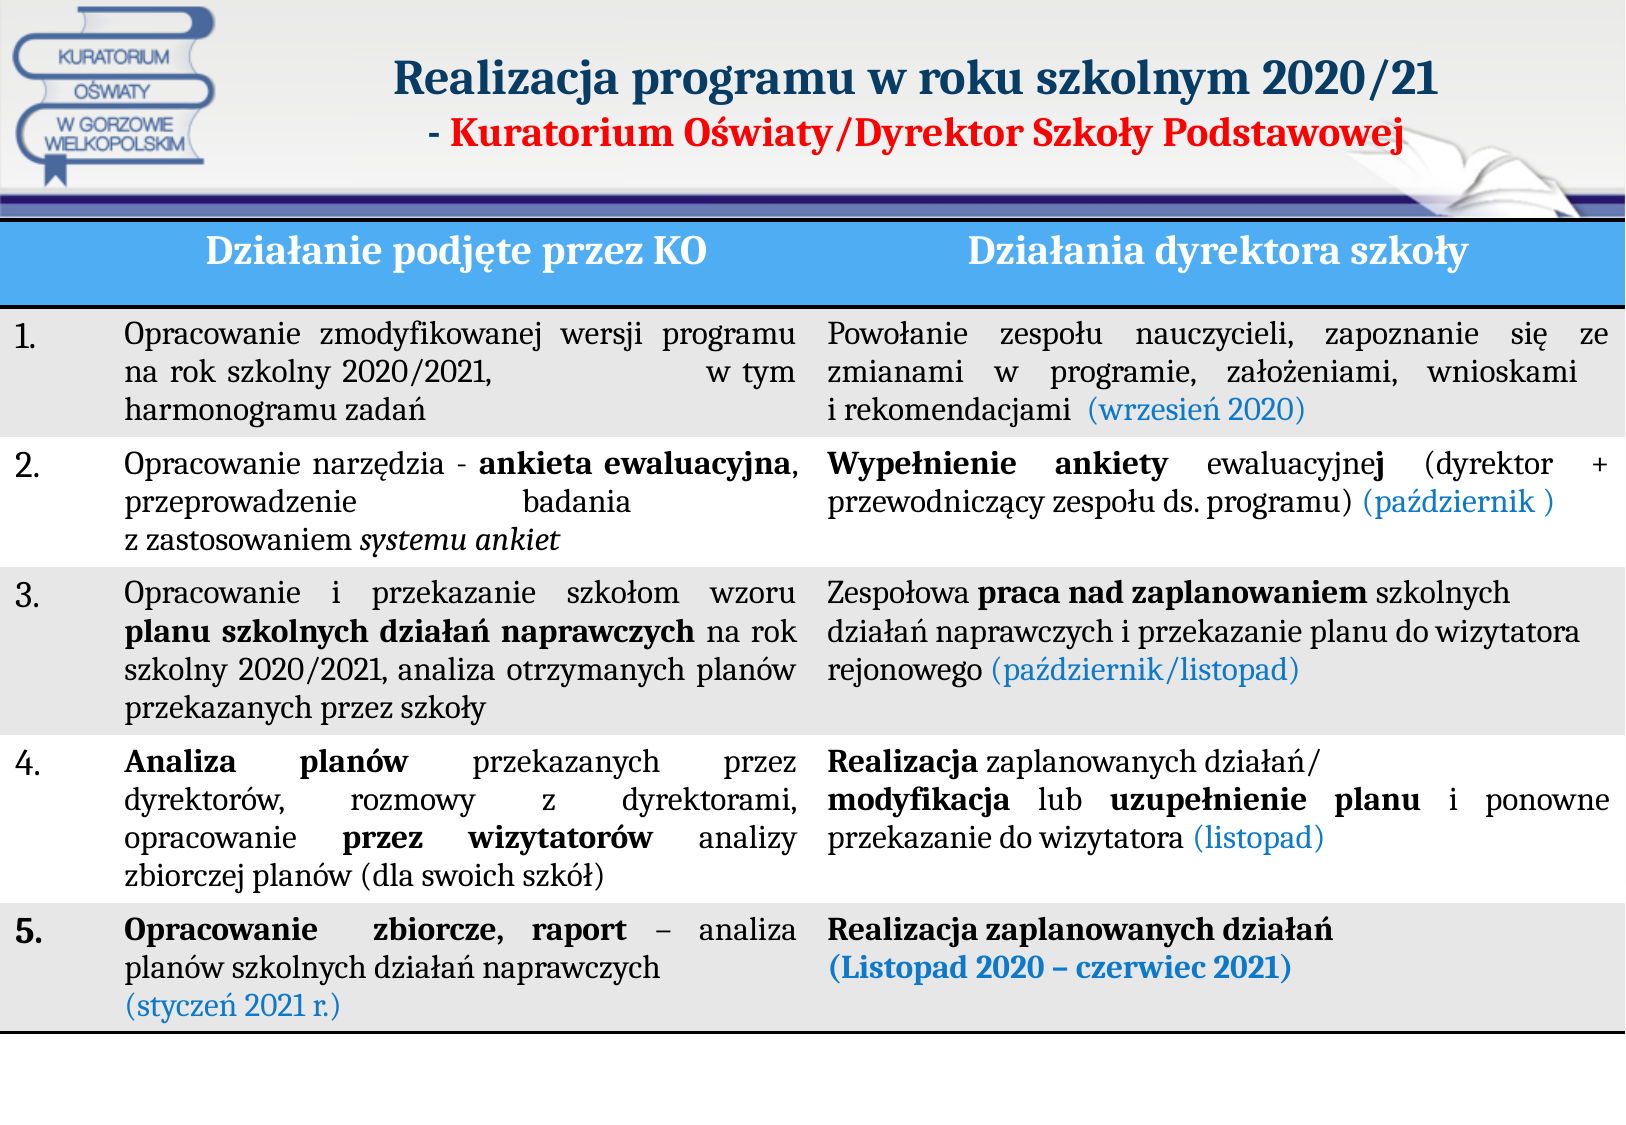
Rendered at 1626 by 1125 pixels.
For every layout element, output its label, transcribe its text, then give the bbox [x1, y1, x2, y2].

table_cell Opracowanie zmodyfikowanej wersji programu na rok szkolny 2020/2021, w tym harmonogramu zadań [109, 309, 812, 437]
table_cell Opracowanie narzędzia - ankieta ewaluacyjna, przeprowadzenie badania z zastosowaniem systemu ankiet [109, 437, 812, 567]
table_cell Analiza planów przekazanych przez dyrektorów, rozmowy z dyrektorami, opracowanie przez wizytatorów analizy zbiorczej planów (dla swoich szkół) [109, 735, 812, 903]
table_cell Zespołowa praca nad zaplanowaniem szkolnych działań naprawczych i przekazanie planu do wizytatora rejonowego (październik/listopad) [812, 567, 1625, 735]
table_cell 5. [0, 903, 109, 1031]
table_header Działanie podjęte przez KO [109, 222, 812, 305]
table_cell Wypełnienie ankiety ewaluacyjnej (dyrektor + przewodniczący zespołu ds. programu) (październik ) [812, 437, 1625, 567]
title Realizacja programu w roku szkolnym 2020/21 - Kuratorium Oświaty/Dyrektor Szkoły Podstawowej [233, 23, 1600, 176]
table_cell Realizacja zaplanowanych działań (Listopad 2020 – czerwiec 2021) [812, 903, 1625, 1031]
table_cell Opracowanie zbiorcze, raport – analiza planów szkolnych działań naprawczych (styczeń 2021 r.) [109, 903, 812, 1031]
table_cell 3. [0, 567, 109, 735]
table_header [0, 222, 109, 305]
table_header Działania dyrektora szkoły [812, 222, 1625, 305]
table_cell 4. [0, 735, 109, 903]
table_cell Powołanie zespołu nauczycieli, zapoznanie się ze zmianami w programie, założeniami, wnioskami i rekomendacjami (wrzesień 2020) [812, 309, 1625, 437]
table_cell 2. [0, 437, 109, 567]
table_cell Realizacja zaplanowanych działań/ modyfikacja lub uzupełnienie planu i ponowne przekazanie do wizytatora (listopad) [812, 735, 1625, 903]
table_cell 1. [0, 309, 109, 437]
picture [0, 0, 1626, 1125]
table_cell Opracowanie i przekazanie szkołom wzoru planu szkolnych działań naprawczych na rok szkolny 2020/2021, analiza otrzymanych planów przekazanych przez szkoły [109, 567, 812, 735]
